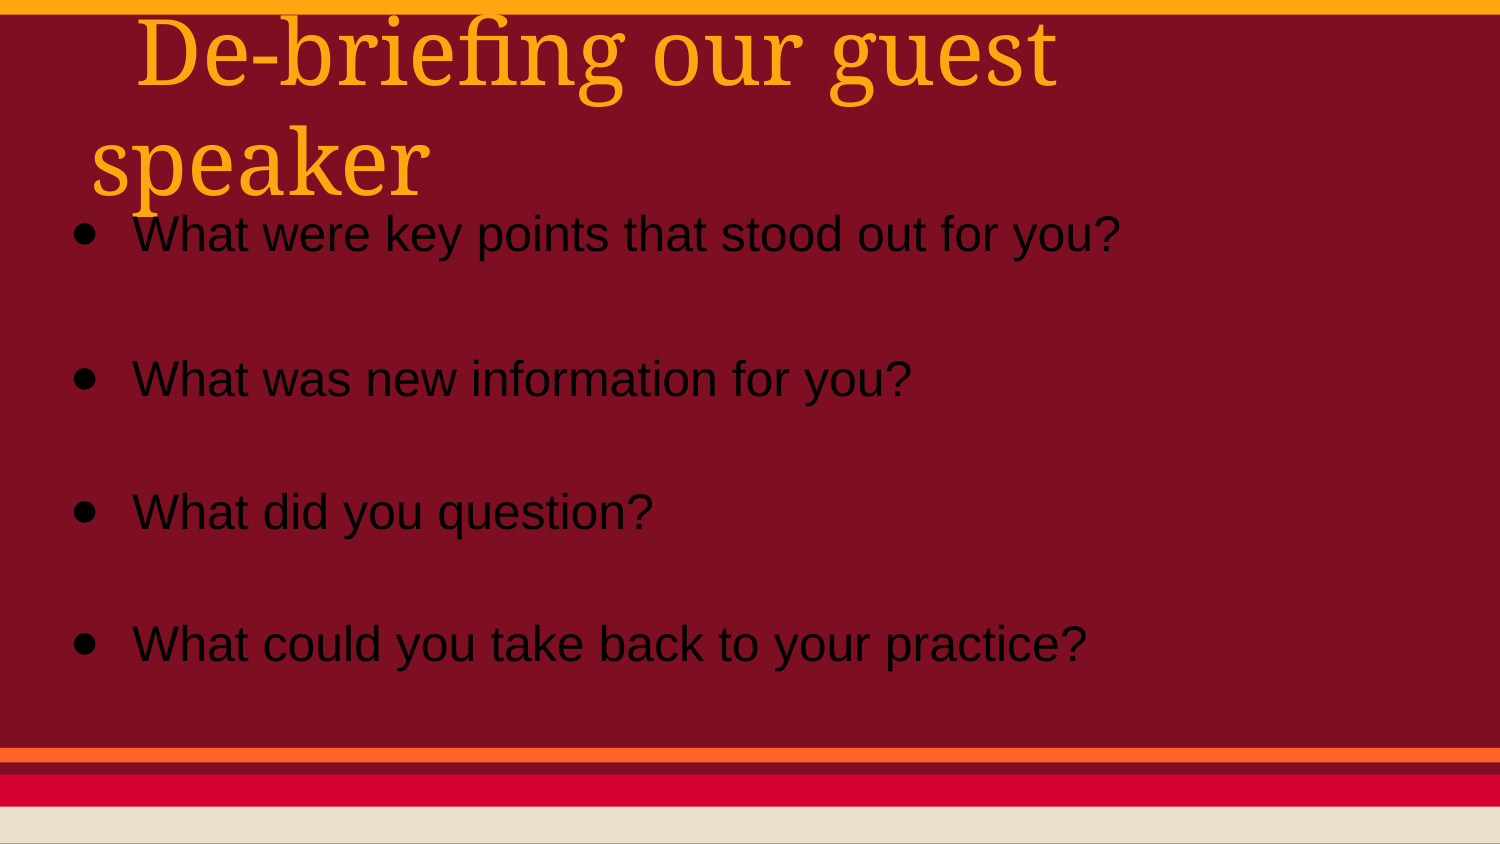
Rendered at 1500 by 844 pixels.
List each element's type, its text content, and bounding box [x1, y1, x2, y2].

list What were key points that stood out for you? What was new information for you? What did you question? What could you take back to your practice? [42, 114, 1393, 700]
title De-briefing our guest speaker [75, 33, 1425, 175]
